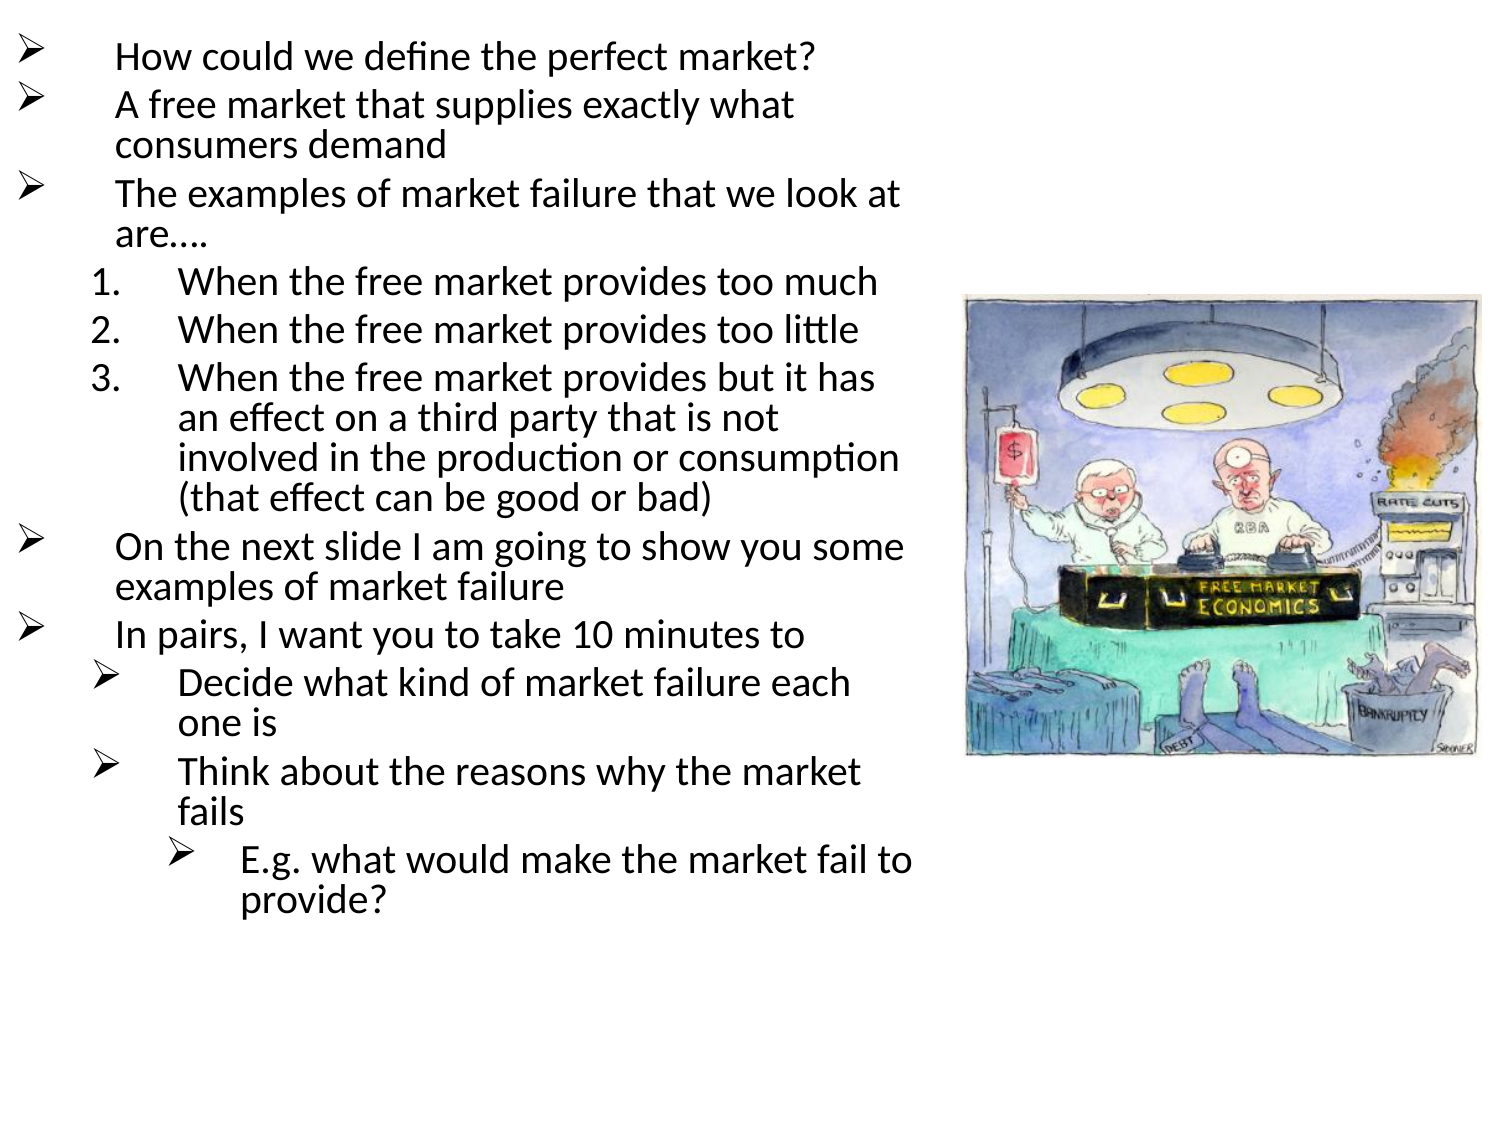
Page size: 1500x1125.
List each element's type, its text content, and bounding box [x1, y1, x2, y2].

list How could we define the perfect market? A free market that supplies exactly what consumers demand The examples of market failure that we look at are…. When the free market provides too much When the free market provides too little When the free market provides but it has an effect on a third party that is not involved in the production or consumption (that effect can be good or bad) On the next slide I am going to show you some examples of market failure In pairs, I want you to take 10 minutes to Decide what kind of market failure each one is Think about the reasons why the market fails E.g. what would make the market fail to provide? [0, 31, 939, 1125]
picture [961, 294, 1482, 758]
